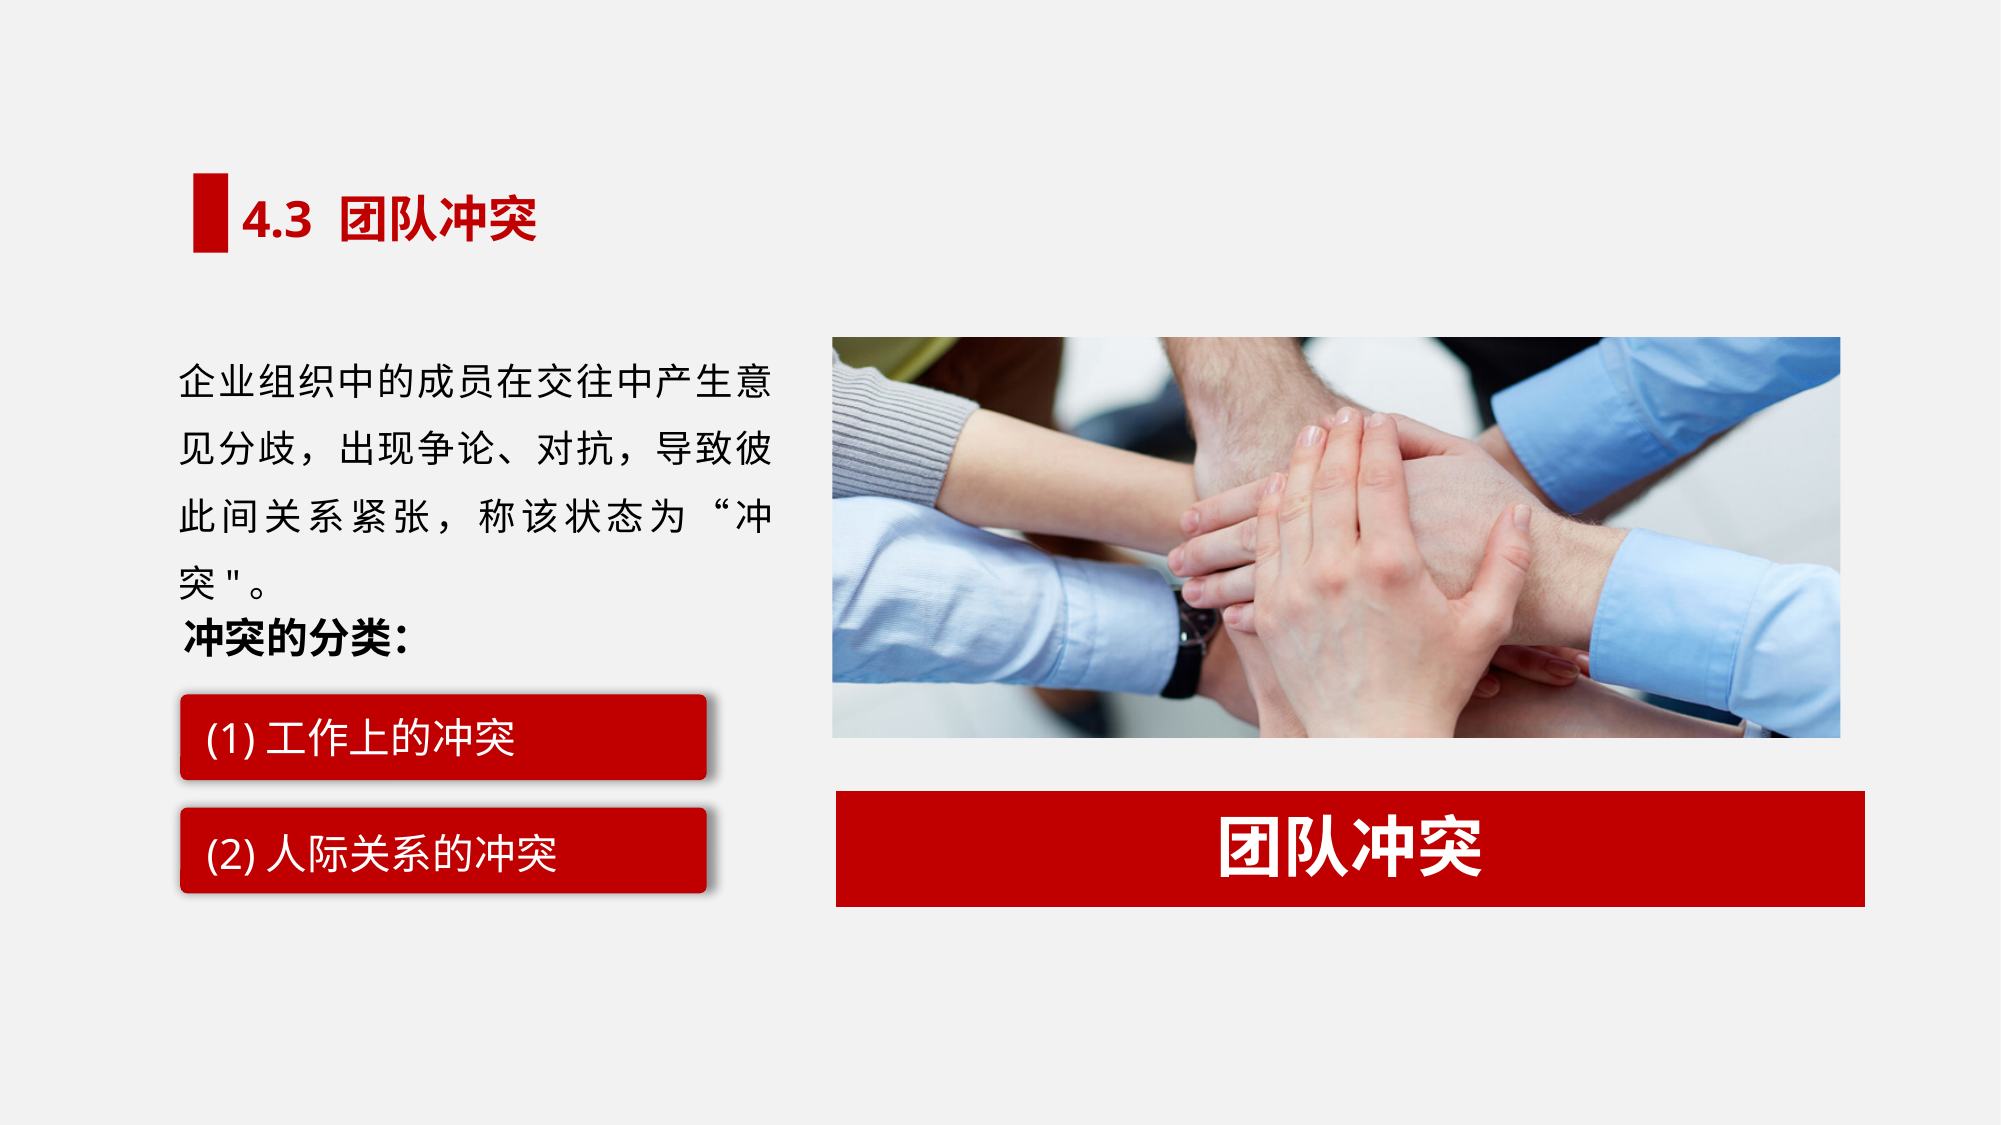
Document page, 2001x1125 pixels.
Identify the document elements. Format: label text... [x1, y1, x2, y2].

text_box 企业组织中的成员在交往中产生意见分歧，出现争论、对抗，导致彼此间关系紧张，称该状态为“冲突"。 [164, 327, 788, 613]
text_box 4.3 团队冲突 [227, 180, 996, 255]
picture [831, 336, 1841, 738]
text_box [836, 791, 1865, 907]
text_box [180, 694, 707, 780]
text_box [193, 173, 229, 253]
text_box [180, 808, 707, 893]
text_box 冲突的分类： [168, 604, 792, 669]
